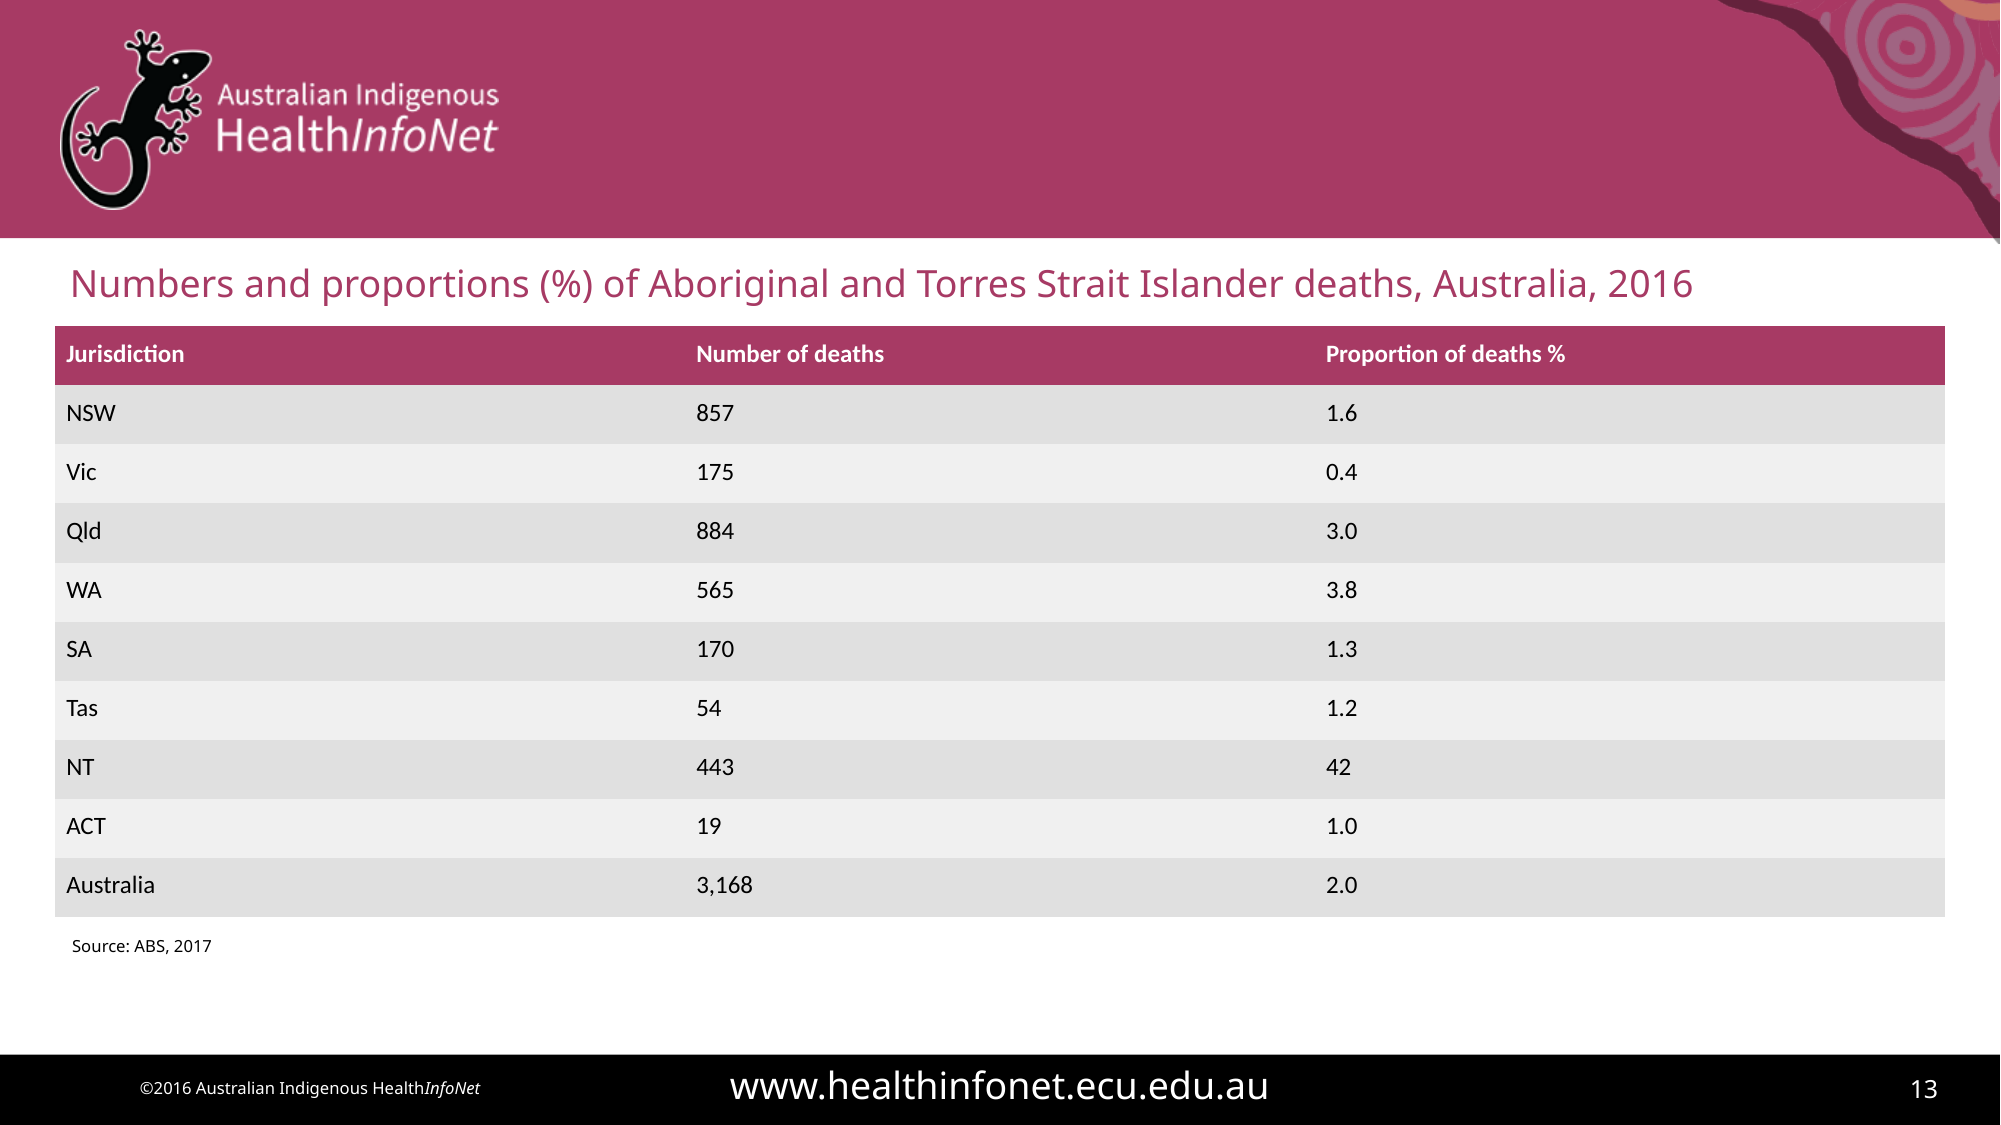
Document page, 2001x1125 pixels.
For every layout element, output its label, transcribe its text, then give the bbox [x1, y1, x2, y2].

table_cell 1.3 [1315, 622, 1945, 681]
table_cell 857 [685, 385, 1315, 444]
table_cell 1.2 [1315, 681, 1945, 740]
table_header Number of deaths [685, 326, 1315, 385]
table_cell 3.0 [1315, 503, 1945, 563]
table_cell 1.6 [1315, 385, 1945, 444]
table_cell 884 [685, 503, 1315, 563]
table_cell 565 [685, 563, 1315, 622]
table_cell ACT [55, 799, 685, 858]
table_cell Tas [55, 681, 685, 740]
table_cell 170 [685, 622, 1315, 681]
title Numbers and proportions (%) of Aboriginal and Torres Strait Islander deaths, Australia, 2016 [55, 243, 1945, 326]
table_cell 54 [685, 681, 1315, 740]
table_cell 42 [1315, 740, 1945, 799]
table_cell NSW [55, 385, 685, 444]
table_cell Australia [55, 858, 685, 917]
table_cell WA [55, 563, 685, 622]
text_box Source: ABS, 2017 [57, 928, 1945, 1035]
table_header Jurisdiction [55, 326, 685, 385]
table_cell SA [55, 622, 685, 681]
picture [60, 29, 499, 210]
table_header Proportion of deaths % [1315, 326, 1945, 385]
table_cell 3,168 [685, 858, 1315, 917]
table_cell 175 [685, 444, 1315, 503]
table_cell NT [55, 740, 685, 799]
picture [1673, 0, 2000, 279]
table_cell 1.0 [1315, 799, 1945, 858]
table_cell 19 [685, 799, 1315, 858]
table_cell 2.0 [1315, 858, 1945, 917]
table_cell Vic [55, 444, 685, 503]
table_cell 0.4 [1315, 444, 1945, 503]
table_cell 3.8 [1315, 563, 1945, 622]
table_cell 443 [685, 740, 1315, 799]
table_cell Qld [55, 503, 685, 563]
